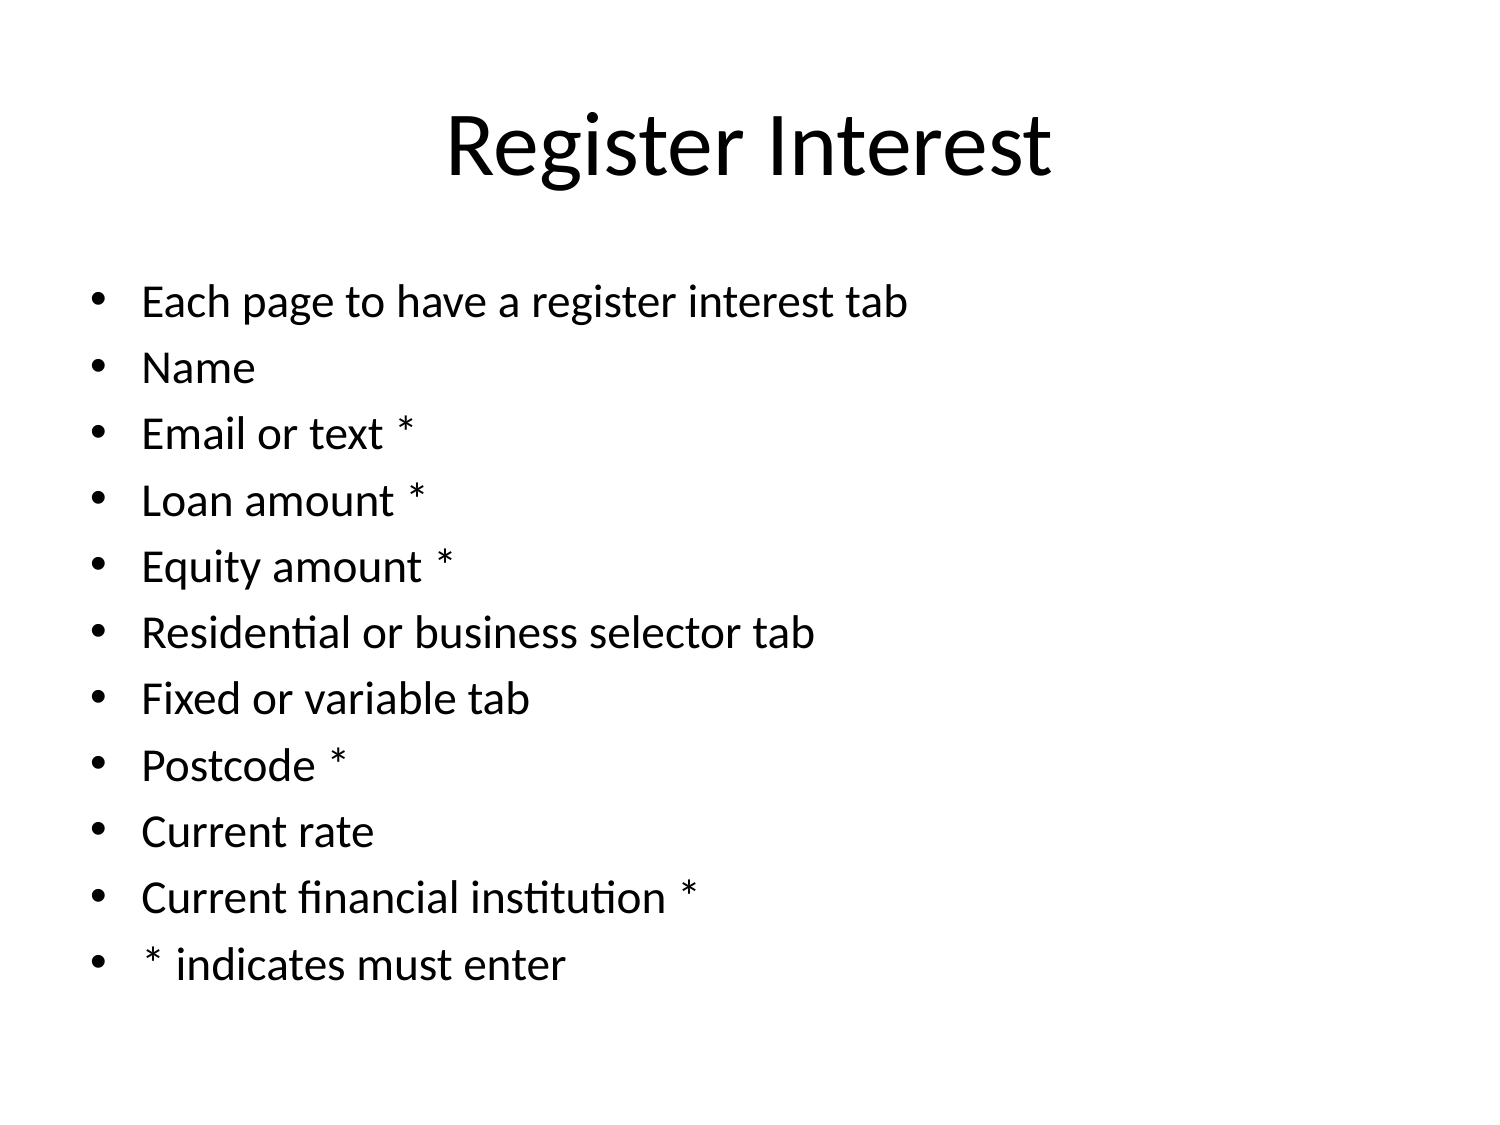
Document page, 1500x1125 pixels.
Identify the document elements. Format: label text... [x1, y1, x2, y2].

title Register Interest [75, 45, 1425, 233]
list Each page to have a register interest tab Name Email or text * Loan amount * Equity amount * Residential or business selector tab Fixed or variable tab Postcode * Current rate Current financial institution * * indicates must enter [75, 262, 1425, 1005]
